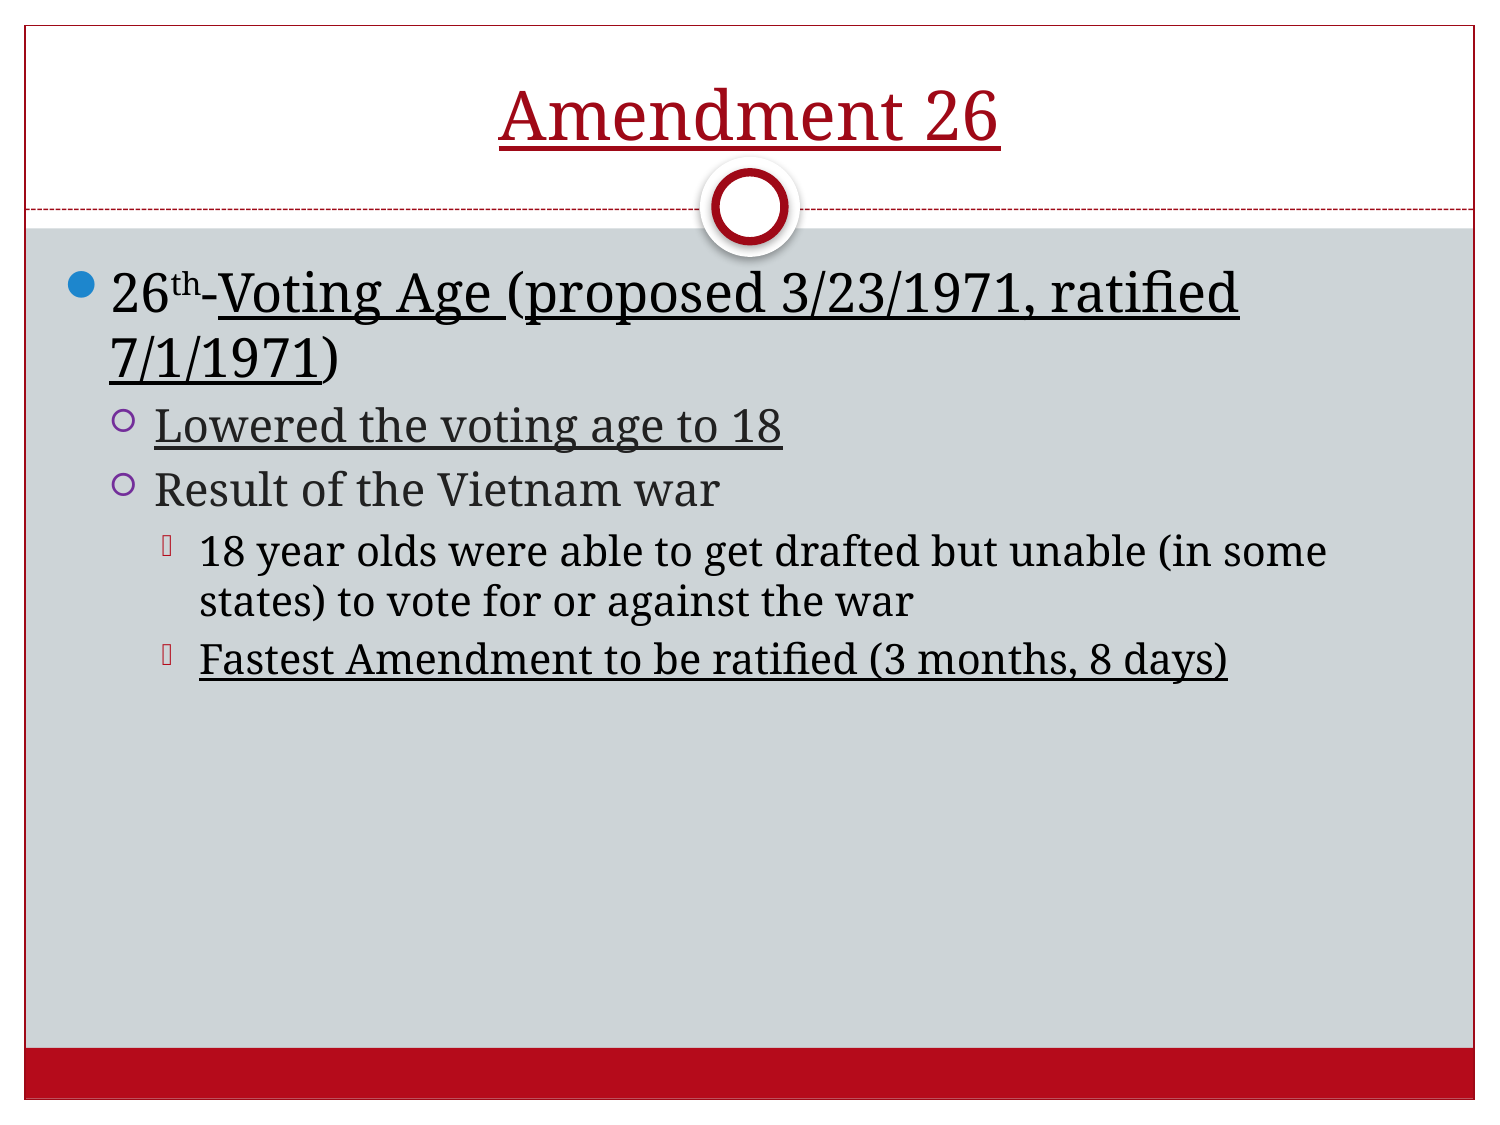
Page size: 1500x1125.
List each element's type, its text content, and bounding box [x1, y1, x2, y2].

list 26th-Voting Age (proposed 3/23/1971, ratified 7/1/1971) Lowered the voting age to 18 Result of the Vietnam war 18 year olds were able to get drafted but unable (in some states) to vote for or against the war Fastest Amendment to be ratified (3 months, 8 days) [49, 250, 1445, 1001]
title Amendment 26 [49, 37, 1450, 162]
